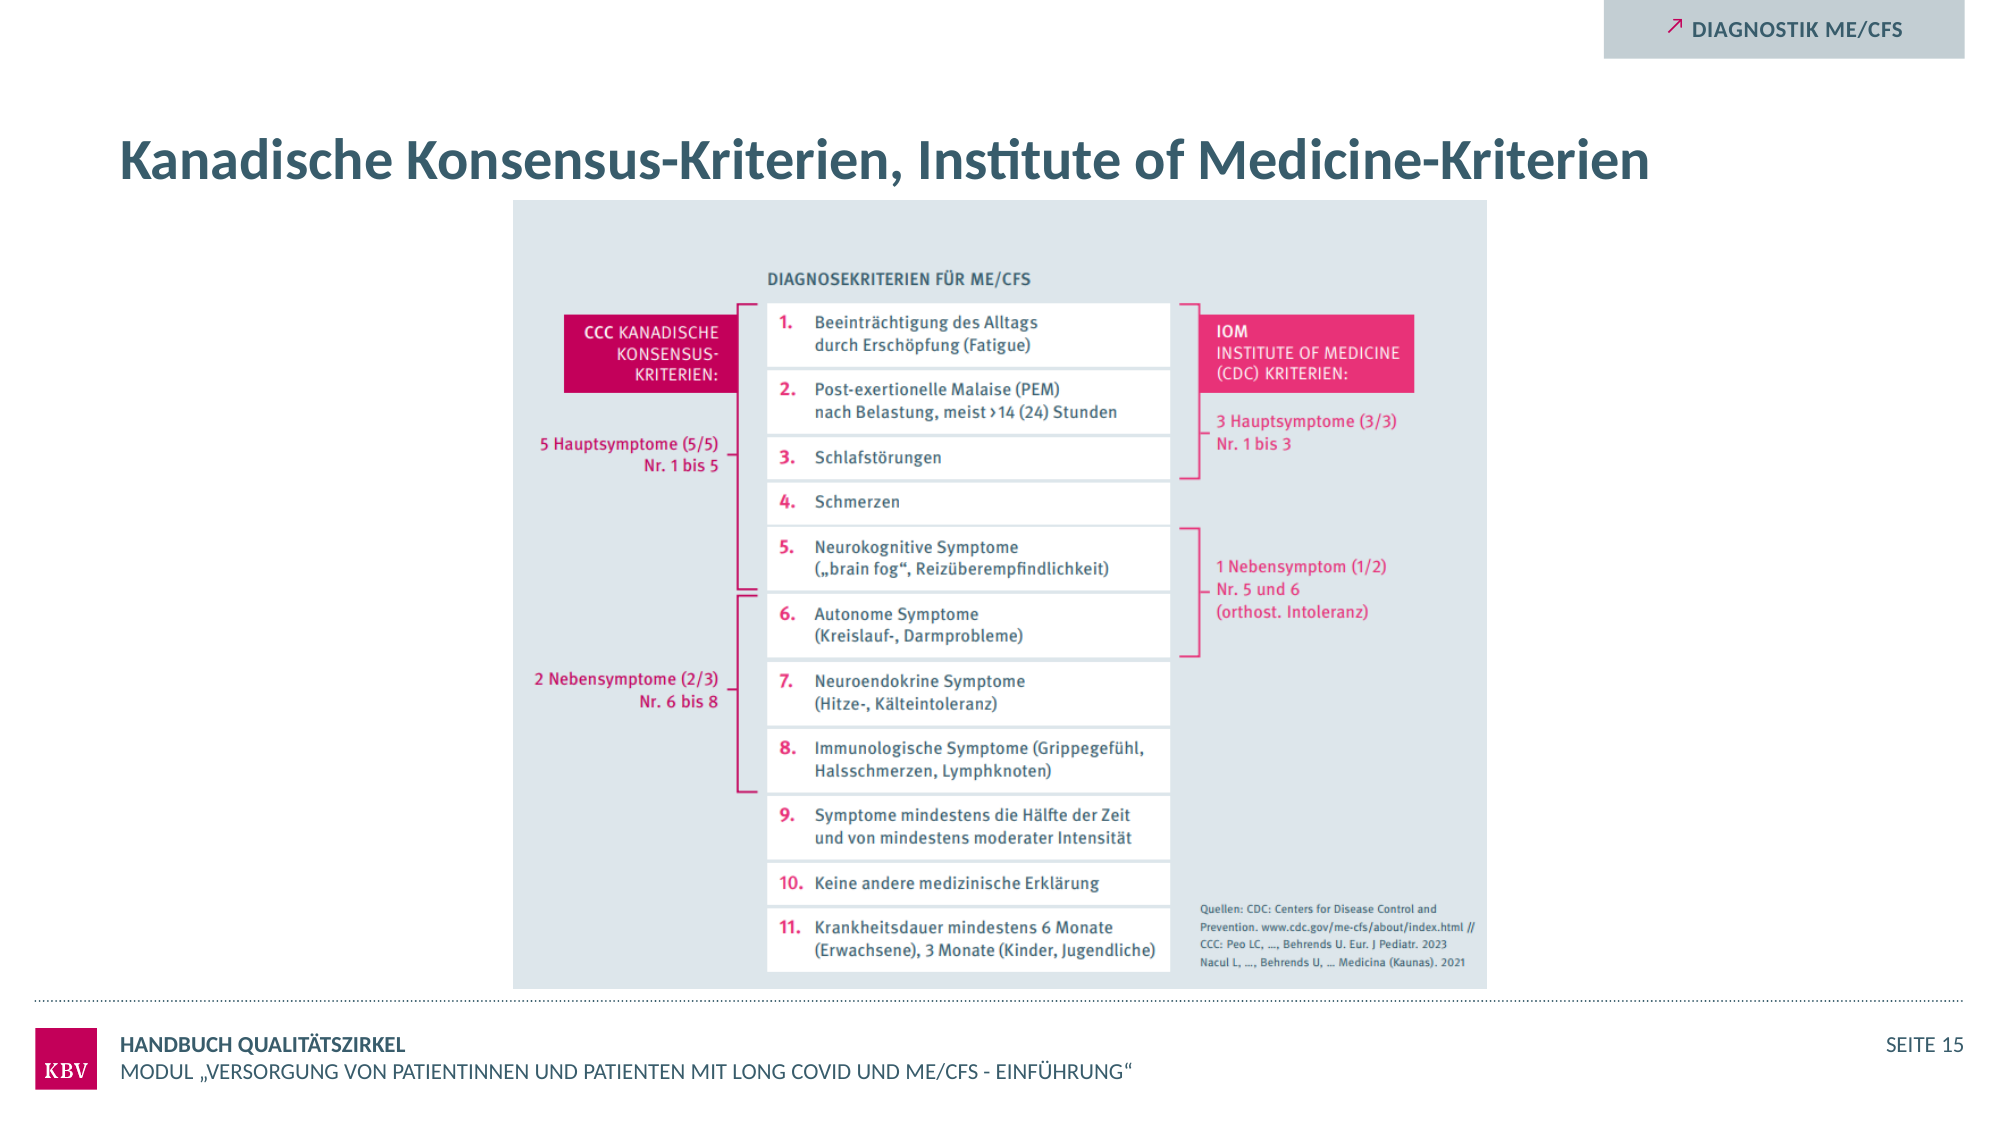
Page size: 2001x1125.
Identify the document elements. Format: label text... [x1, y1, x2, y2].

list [513, 200, 1487, 989]
slide_number Seite 15 [1787, 1030, 1965, 1057]
slide_number Modul „Versorgung von Patientinnen und Patienten mit Long COVID und ME/CFS - Einführung“ [120, 1057, 1668, 1084]
footer Handbuch Qualitätszirkel [120, 1030, 1668, 1057]
list Diagnostik ME/CFS [1603, 0, 1965, 59]
title Kanadische Konsensus-Kriterien, Institute of Medicine-Kriterien [120, 129, 1880, 201]
